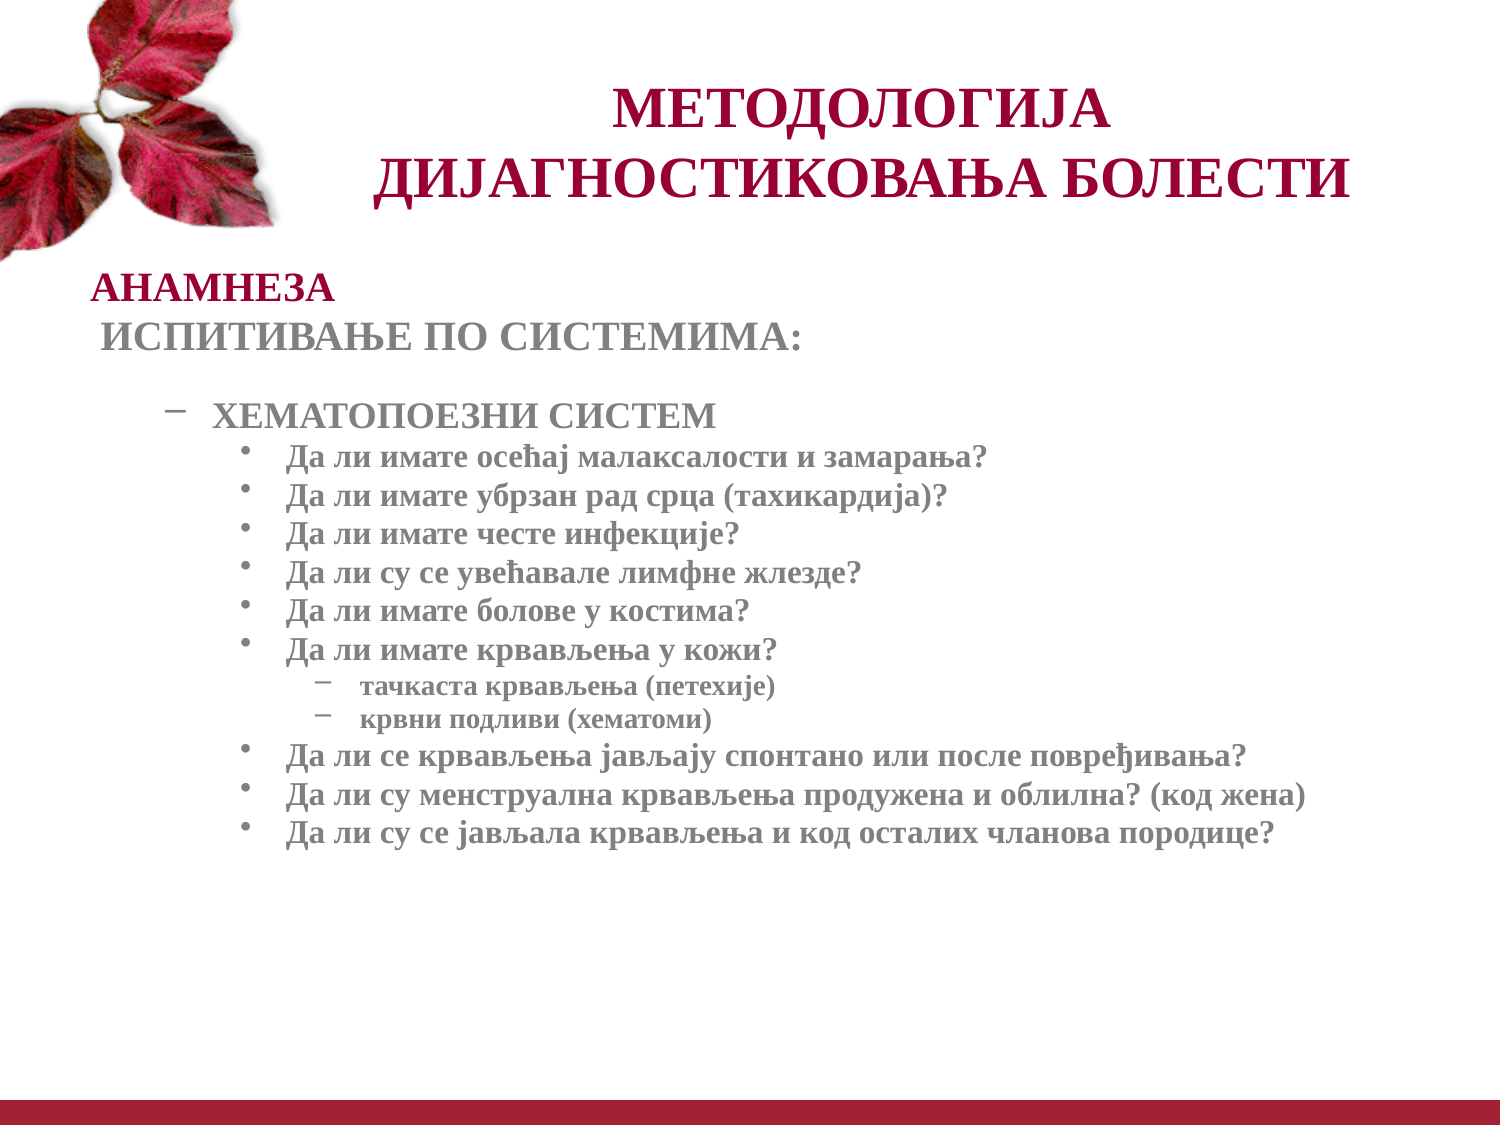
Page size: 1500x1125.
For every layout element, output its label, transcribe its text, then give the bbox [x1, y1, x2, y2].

picture [0, 0, 295, 273]
title МЕТОДОЛОГИЈА ДИЈАГНОСТИКОВАЊА БОЛЕСТИ [289, 44, 1436, 233]
list АНАМНЕЗА ИСПИТИВАЊЕ ПО СИСТЕМИМА: ХЕМАТОПОЕЗНИ СИСТЕМ Да ли имате осећај малаксалости и замарања? Да ли имате убрзан рад срца (тахикардија)? Да ли имате честе инфекције? Да ли су се увећавале лимфне жлезде? Да ли имате болове у костима? Да ли имате крвављења у кожи? тачкаста крвављења (петехије) крвни подливи (хематоми) Да ли се крвављења јављају спонтано или после повређивања? Да ли су менструална крвављења продужена и облилна? (код жена) Да ли су се јављала крвављења и код осталих чланова породице? [74, 262, 1426, 1006]
